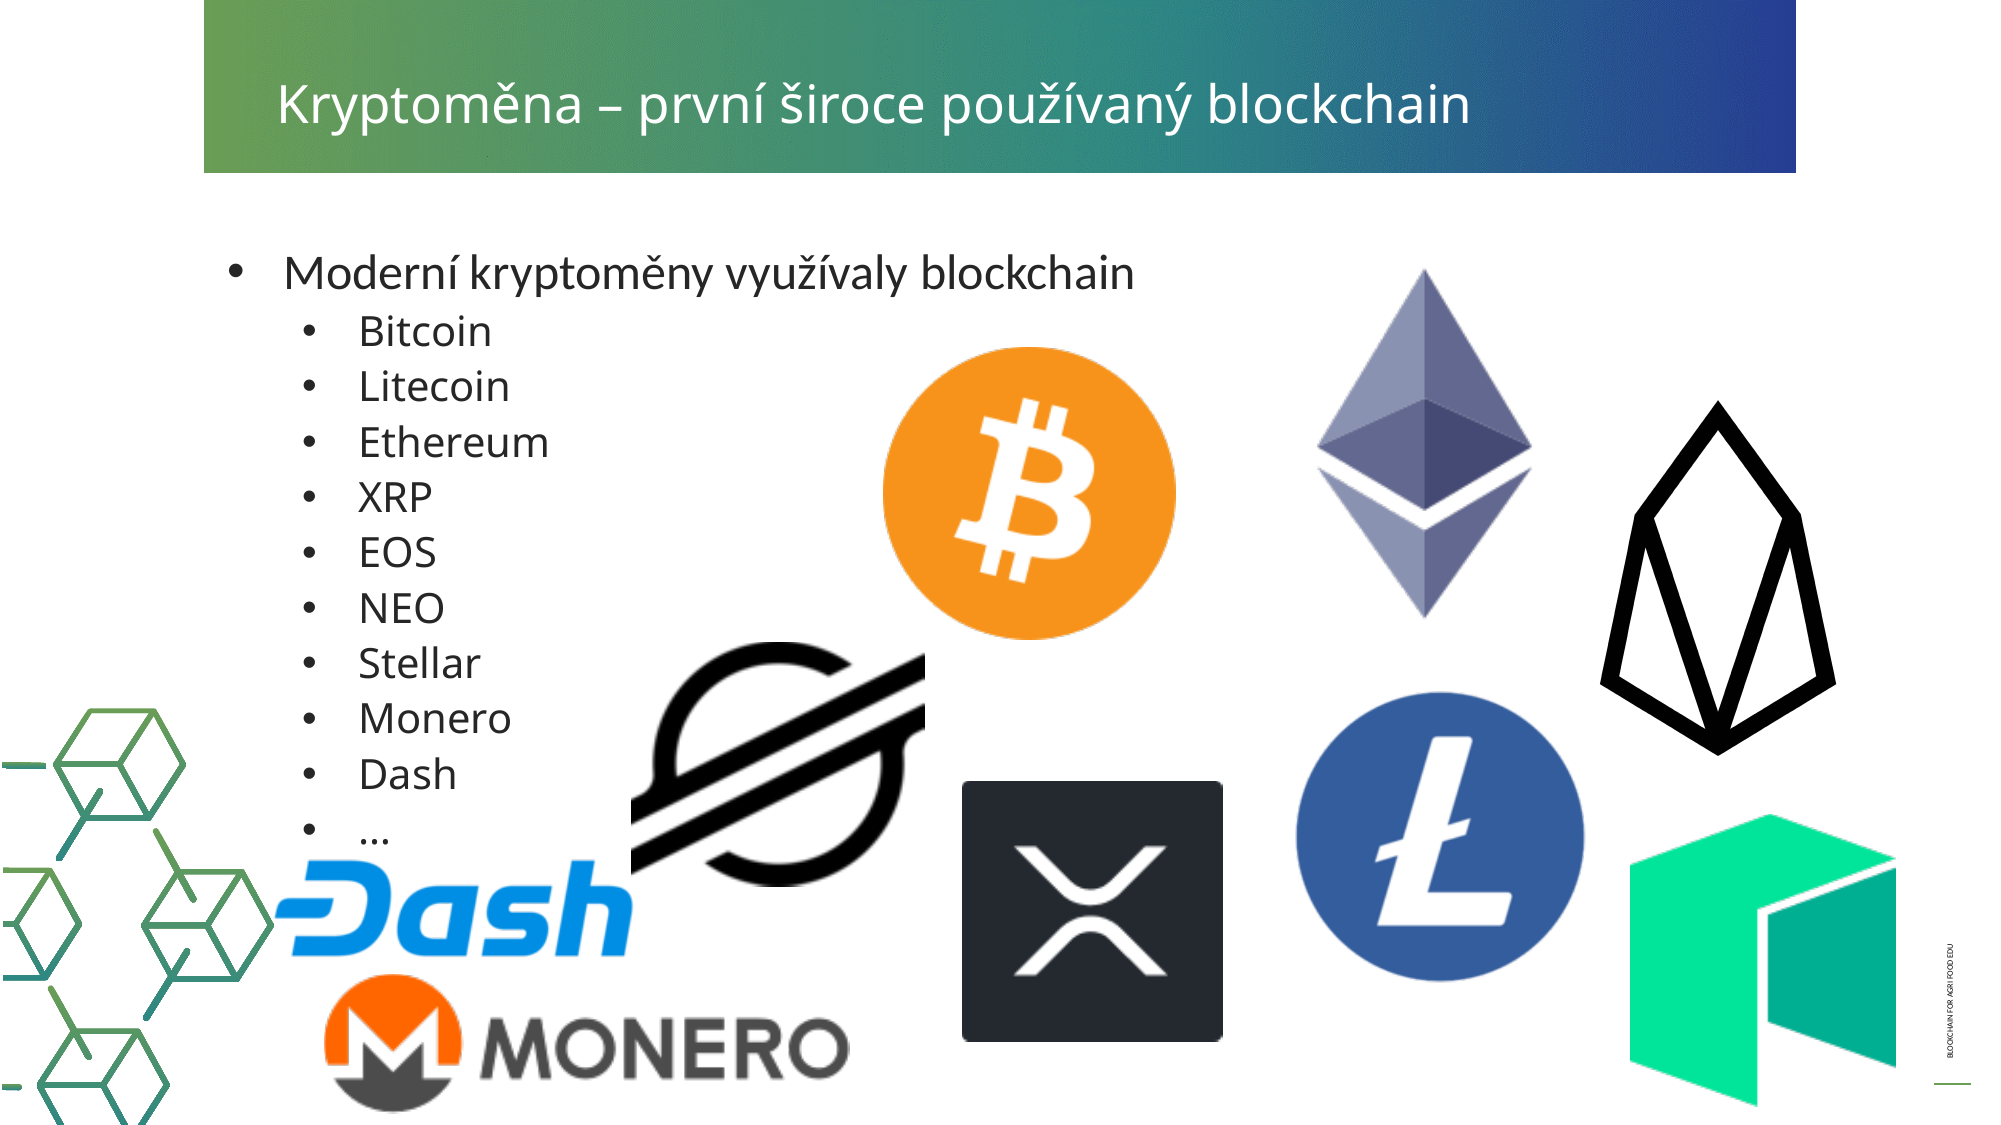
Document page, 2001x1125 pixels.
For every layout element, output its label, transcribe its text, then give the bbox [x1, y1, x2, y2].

picture [962, 781, 1224, 1042]
list Moderní kryptoměny využívaly blockchain Bitcoin Litecoin Ethereum XRP EOS NEO Stellar Monero Dash … [212, 238, 1796, 1042]
picture [882, 346, 1177, 641]
picture [204, 0, 1796, 174]
picture [1234, 253, 1896, 984]
picture [1630, 813, 1896, 1108]
picture [324, 974, 851, 1115]
picture [271, 642, 925, 963]
